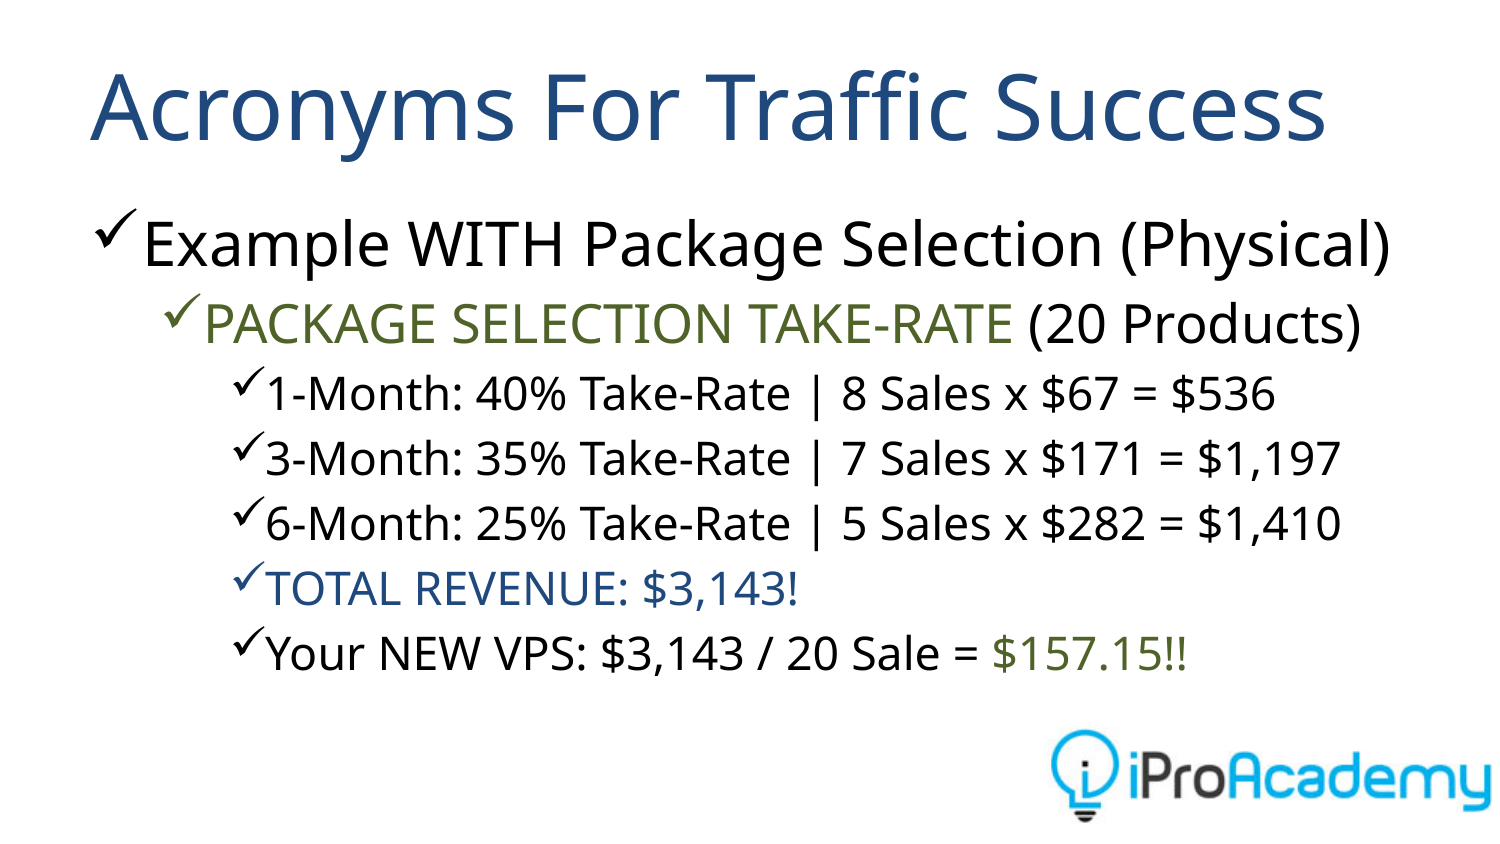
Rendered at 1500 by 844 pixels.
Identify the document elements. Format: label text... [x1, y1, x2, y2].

title Acronyms For Traffic Success [75, 33, 1425, 175]
list Example WITH Package Selection (Physical) PACKAGE SELECTION TAKE-RATE (20 Products) 1-Month: 40% Take-Rate | 8 Sales x $67 = $536 3-Month: 35% Take-Rate | 7 Sales x $171 = $1,197 6-Month: 25% Take-Rate | 5 Sales x $282 = $1,410 TOTAL REVENUE: $3,143! Your NEW VPS: $3,143 / 20 Sale = $157.15!! [75, 196, 1425, 754]
picture [1047, 715, 1499, 841]
